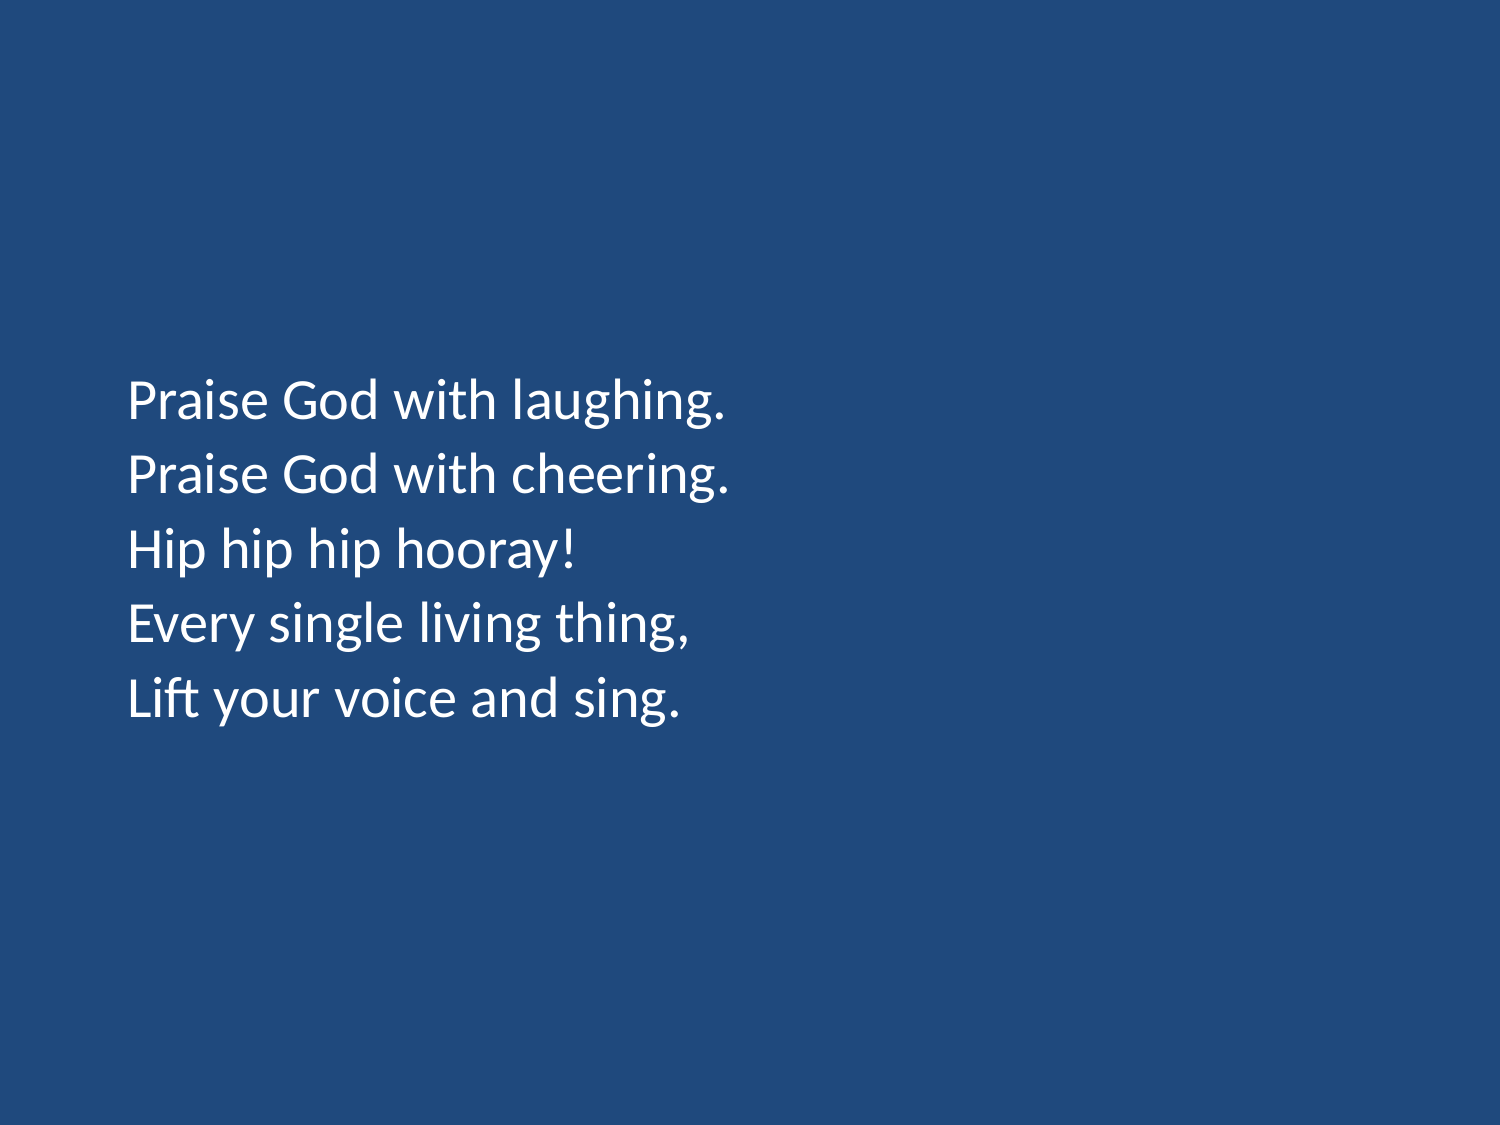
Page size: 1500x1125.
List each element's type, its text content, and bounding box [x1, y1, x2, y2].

list Praise God with laughing. Praise God with cheering. Hip hip hip hooray! Every single living thing, Lift your voice and sing. [112, 361, 1450, 764]
